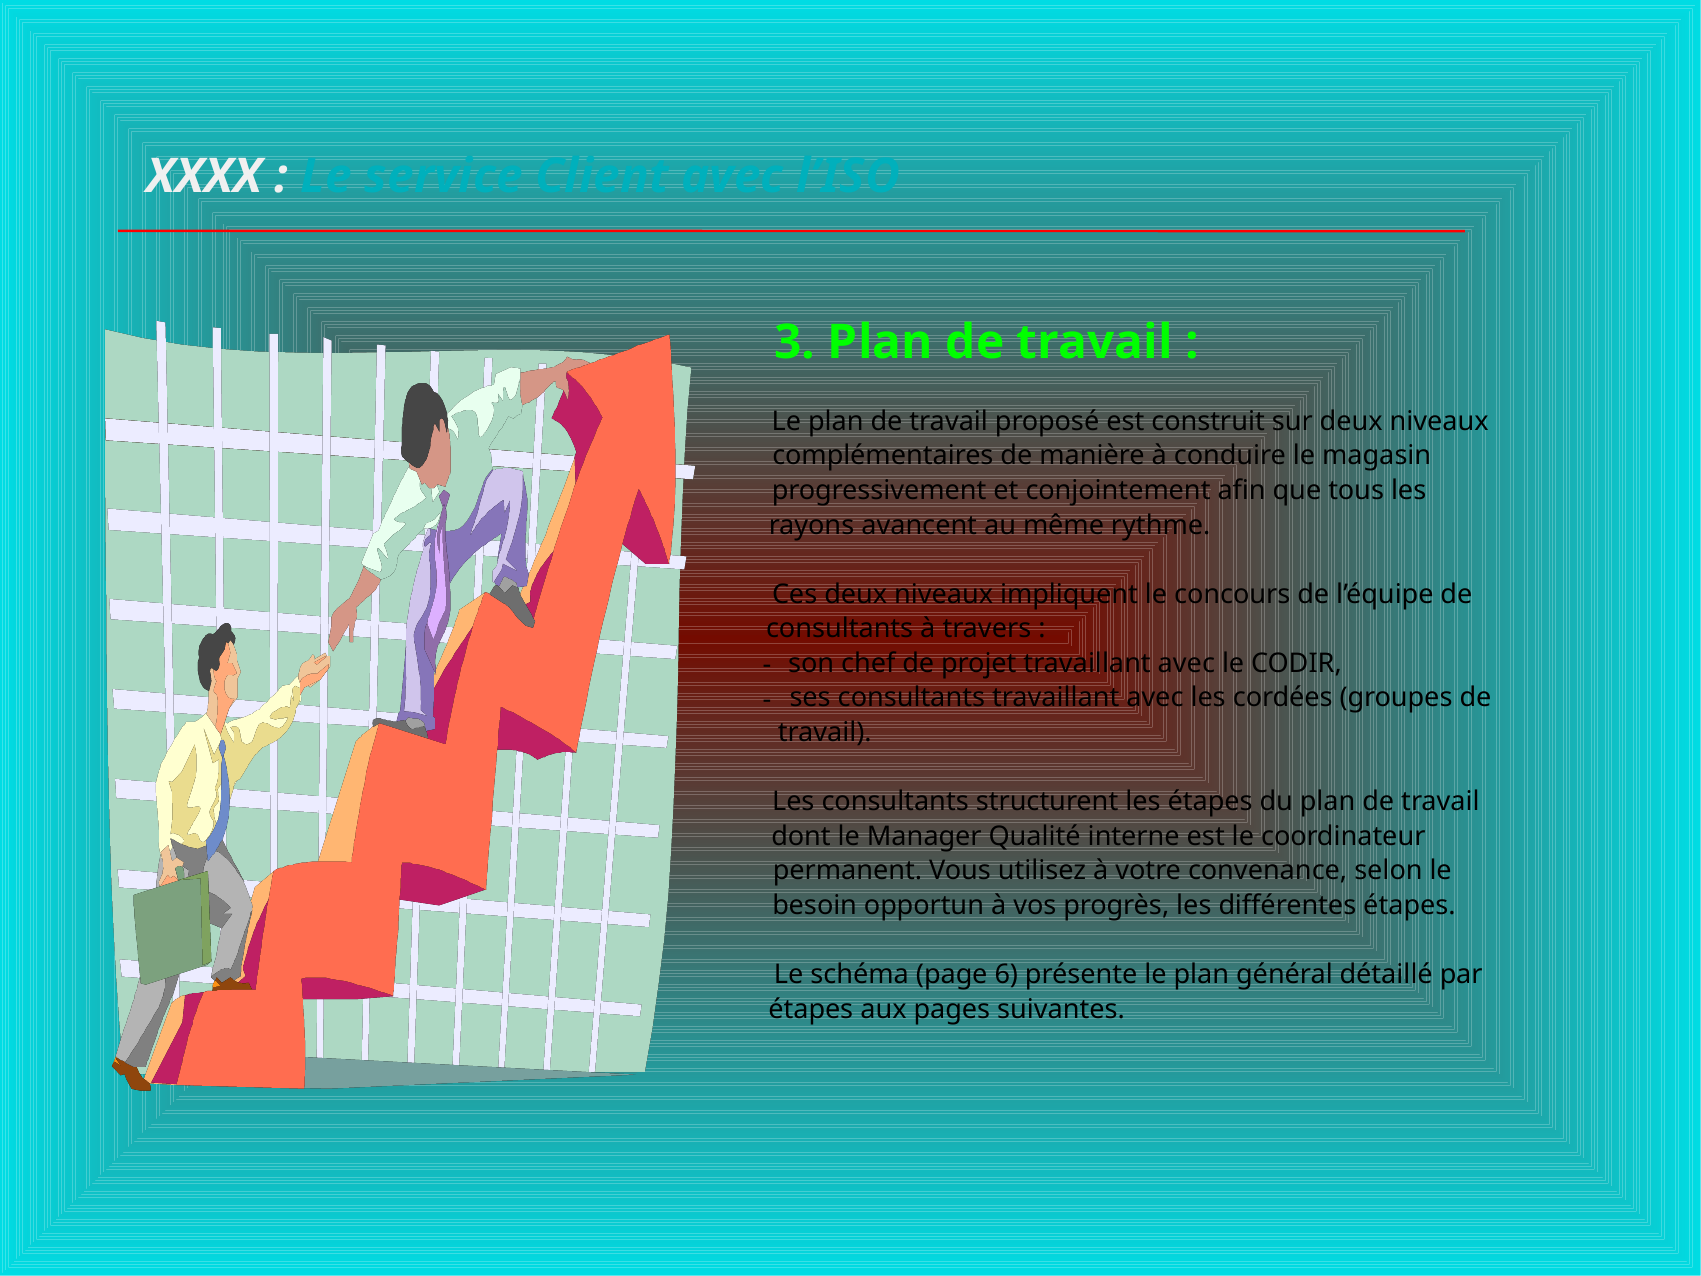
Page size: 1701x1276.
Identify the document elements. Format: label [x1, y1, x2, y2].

text_box [104, 122, 1479, 1130]
